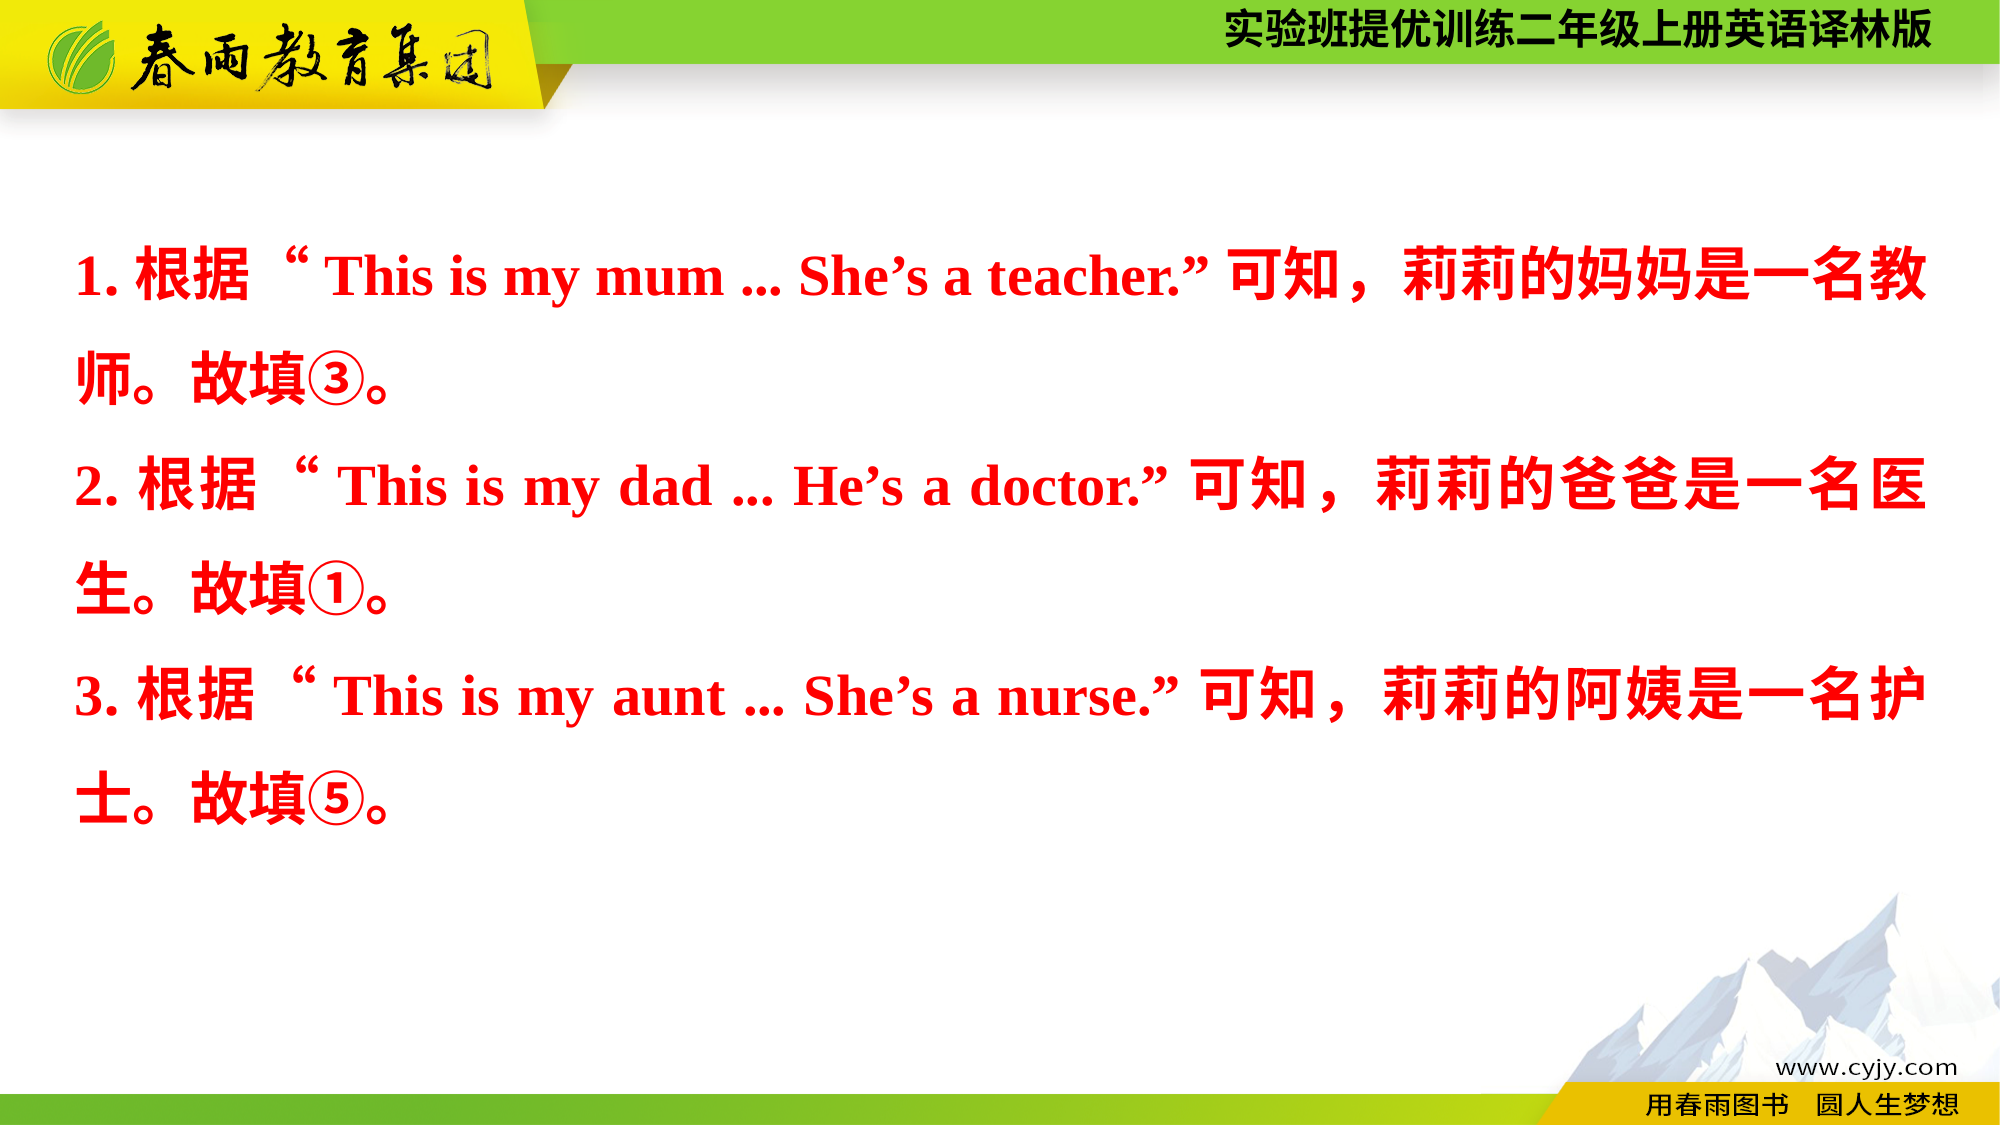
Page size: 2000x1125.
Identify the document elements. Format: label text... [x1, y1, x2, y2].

list 1.根据“This is my mum ... She’s a teacher.”可知，莉莉的妈妈是一名教师。故填③。 2.根据“This is my dad ... He’s a doctor.”可知，莉莉的爸爸是一名医生。故填①。 3.根据“This is my aunt ... She’s a nurse.”可知，莉莉的阿姨是一名护士。故填⑤。 [59, 194, 1944, 846]
picture [0, 0, 2000, 1125]
